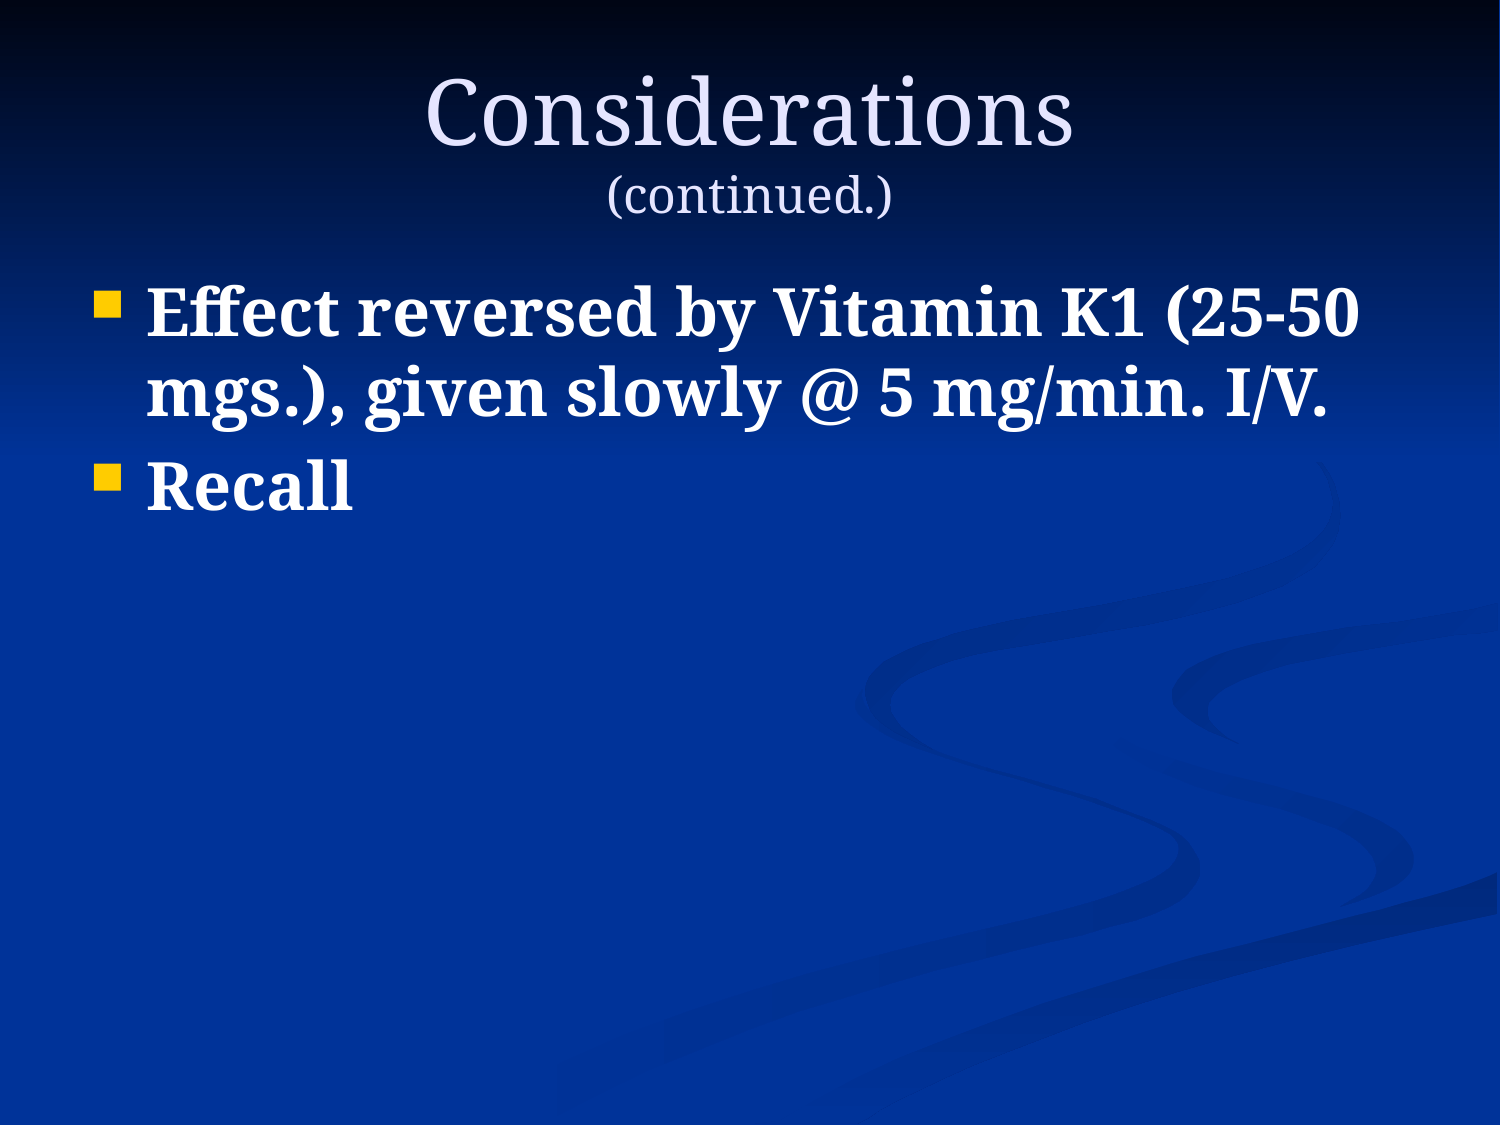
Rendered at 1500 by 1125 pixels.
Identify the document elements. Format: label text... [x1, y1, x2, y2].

title Considerations (continued.) [74, 44, 1426, 233]
list Effect reversed by Vitamin K1 (25-50 mgs.), given slowly @ 5 mg/min. I/V. Recall [74, 262, 1426, 1006]
